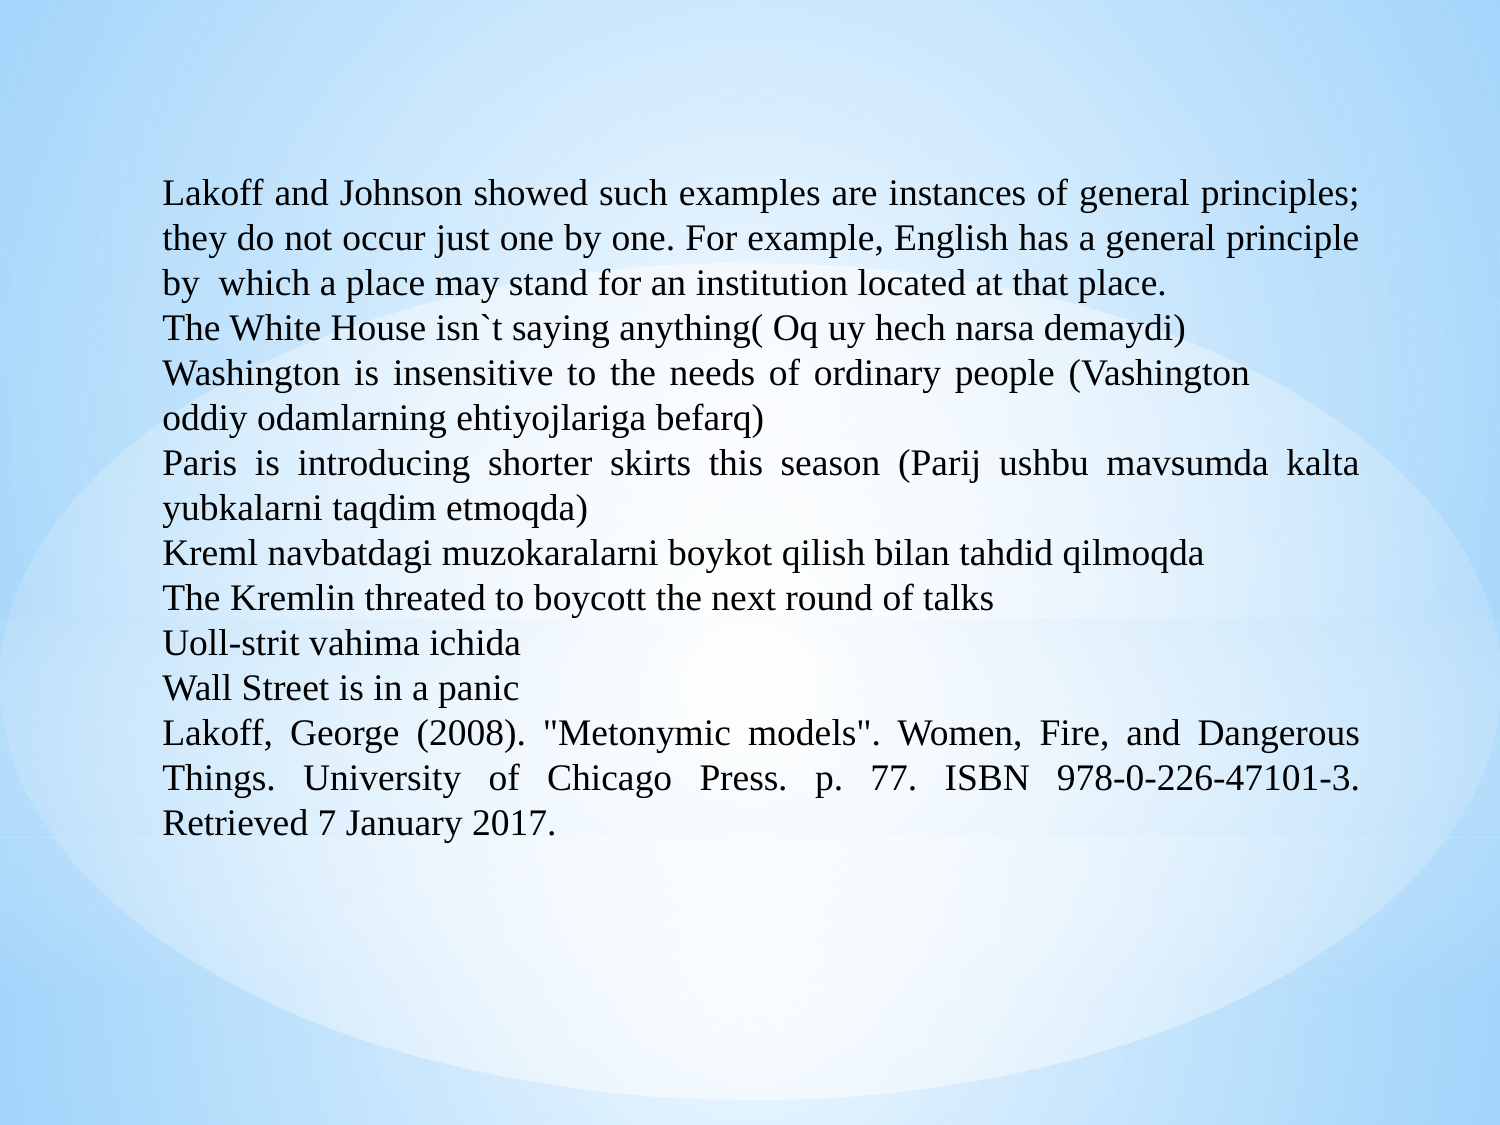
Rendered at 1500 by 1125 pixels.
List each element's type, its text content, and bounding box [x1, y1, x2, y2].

text_box Lakoff and Johnson showed such examples are instances of general principles; they do not occur just one by one. For example, English has a general principle by which a place may stand for an institution located at that place. The White House isn`t saying anything( Oq uy hech narsa demaydi) Washington is insensitive to the needs of ordinary people (Vashington oddiy odamlarning ehtiyojlariga befarq) Paris is introducing shorter skirts this season (Parij ushbu mavsumda kalta yubkalarni taqdim etmoqda) Kreml navbatdagi muzokaralarni boykot qilish bilan tahdid qilmoqda The Kremlin threated to boycott the next round of talks Uoll-strit vahima ichida Wall Street is in a panic Lakoff, George (2008). "Metonymic models". Women, Fire, and Dangerous Things. University of Chicago Press. p. 77. ISBN 978-0-226-47101-3. Retrieved 7 January 2017. [147, 160, 1376, 851]
